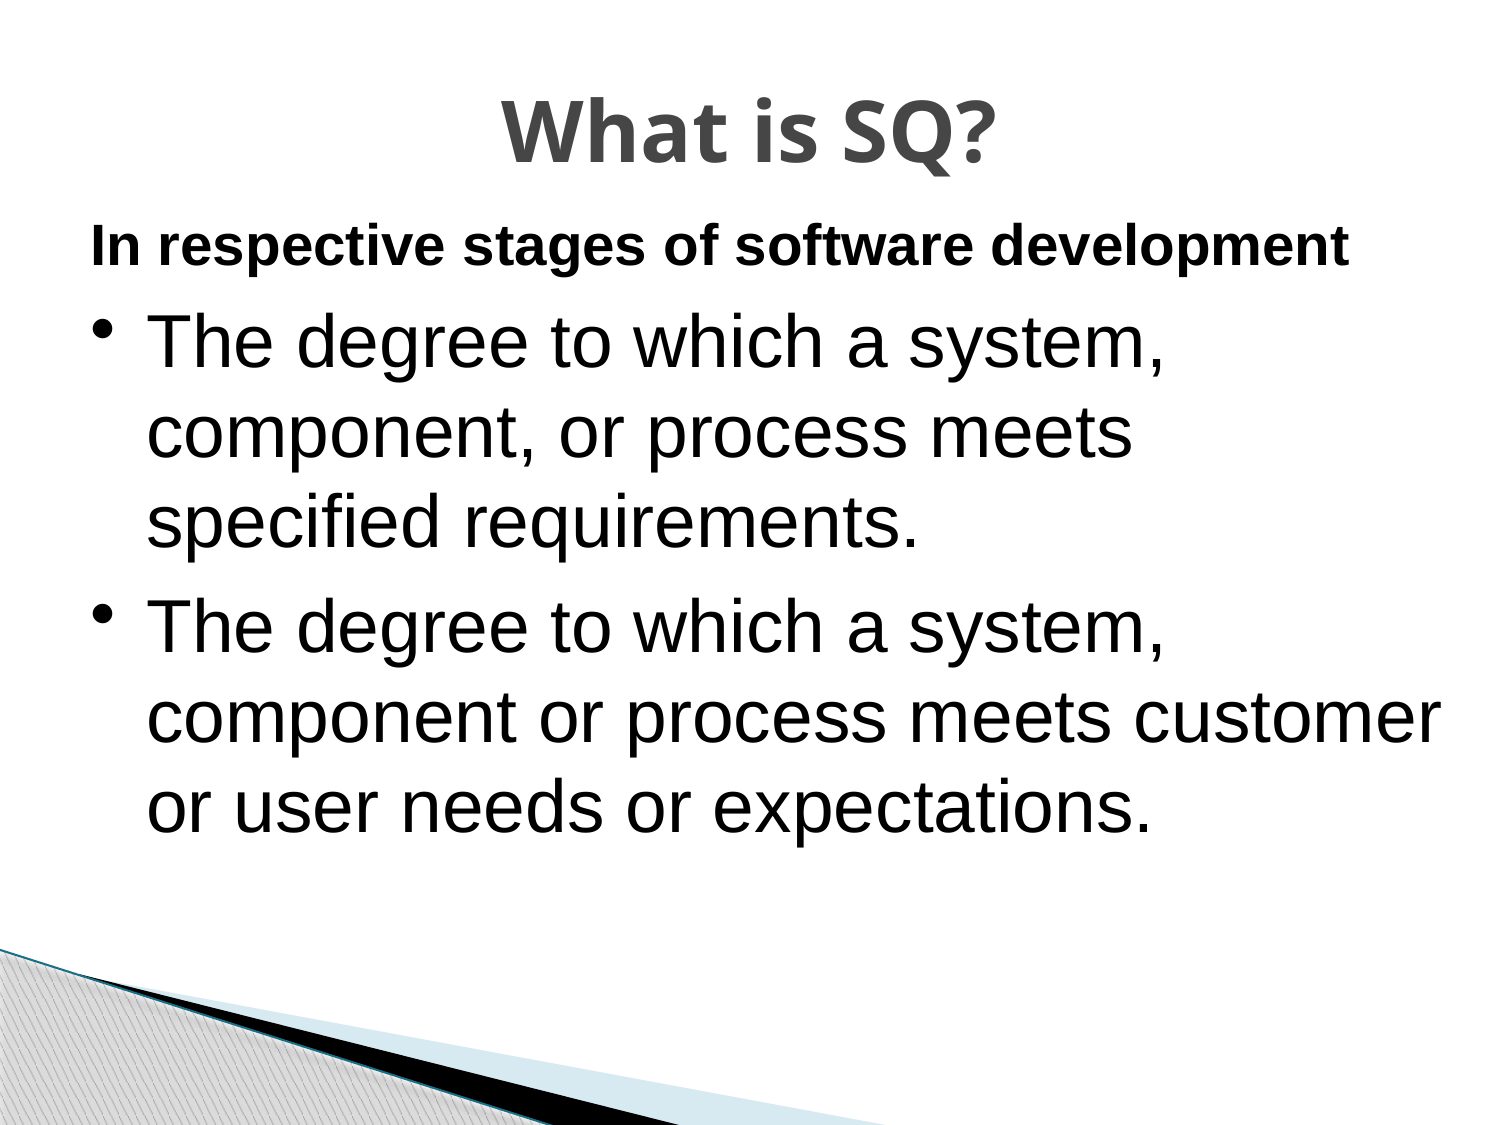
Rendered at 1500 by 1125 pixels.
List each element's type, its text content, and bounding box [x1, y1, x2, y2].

title What is SQ? [75, 45, 1425, 213]
list In respective stages of software development The degree to which a system, component, or process meets specified requirements. The degree to which a system, component or process meets customer or user needs or expectations. [74, 199, 1463, 1013]
